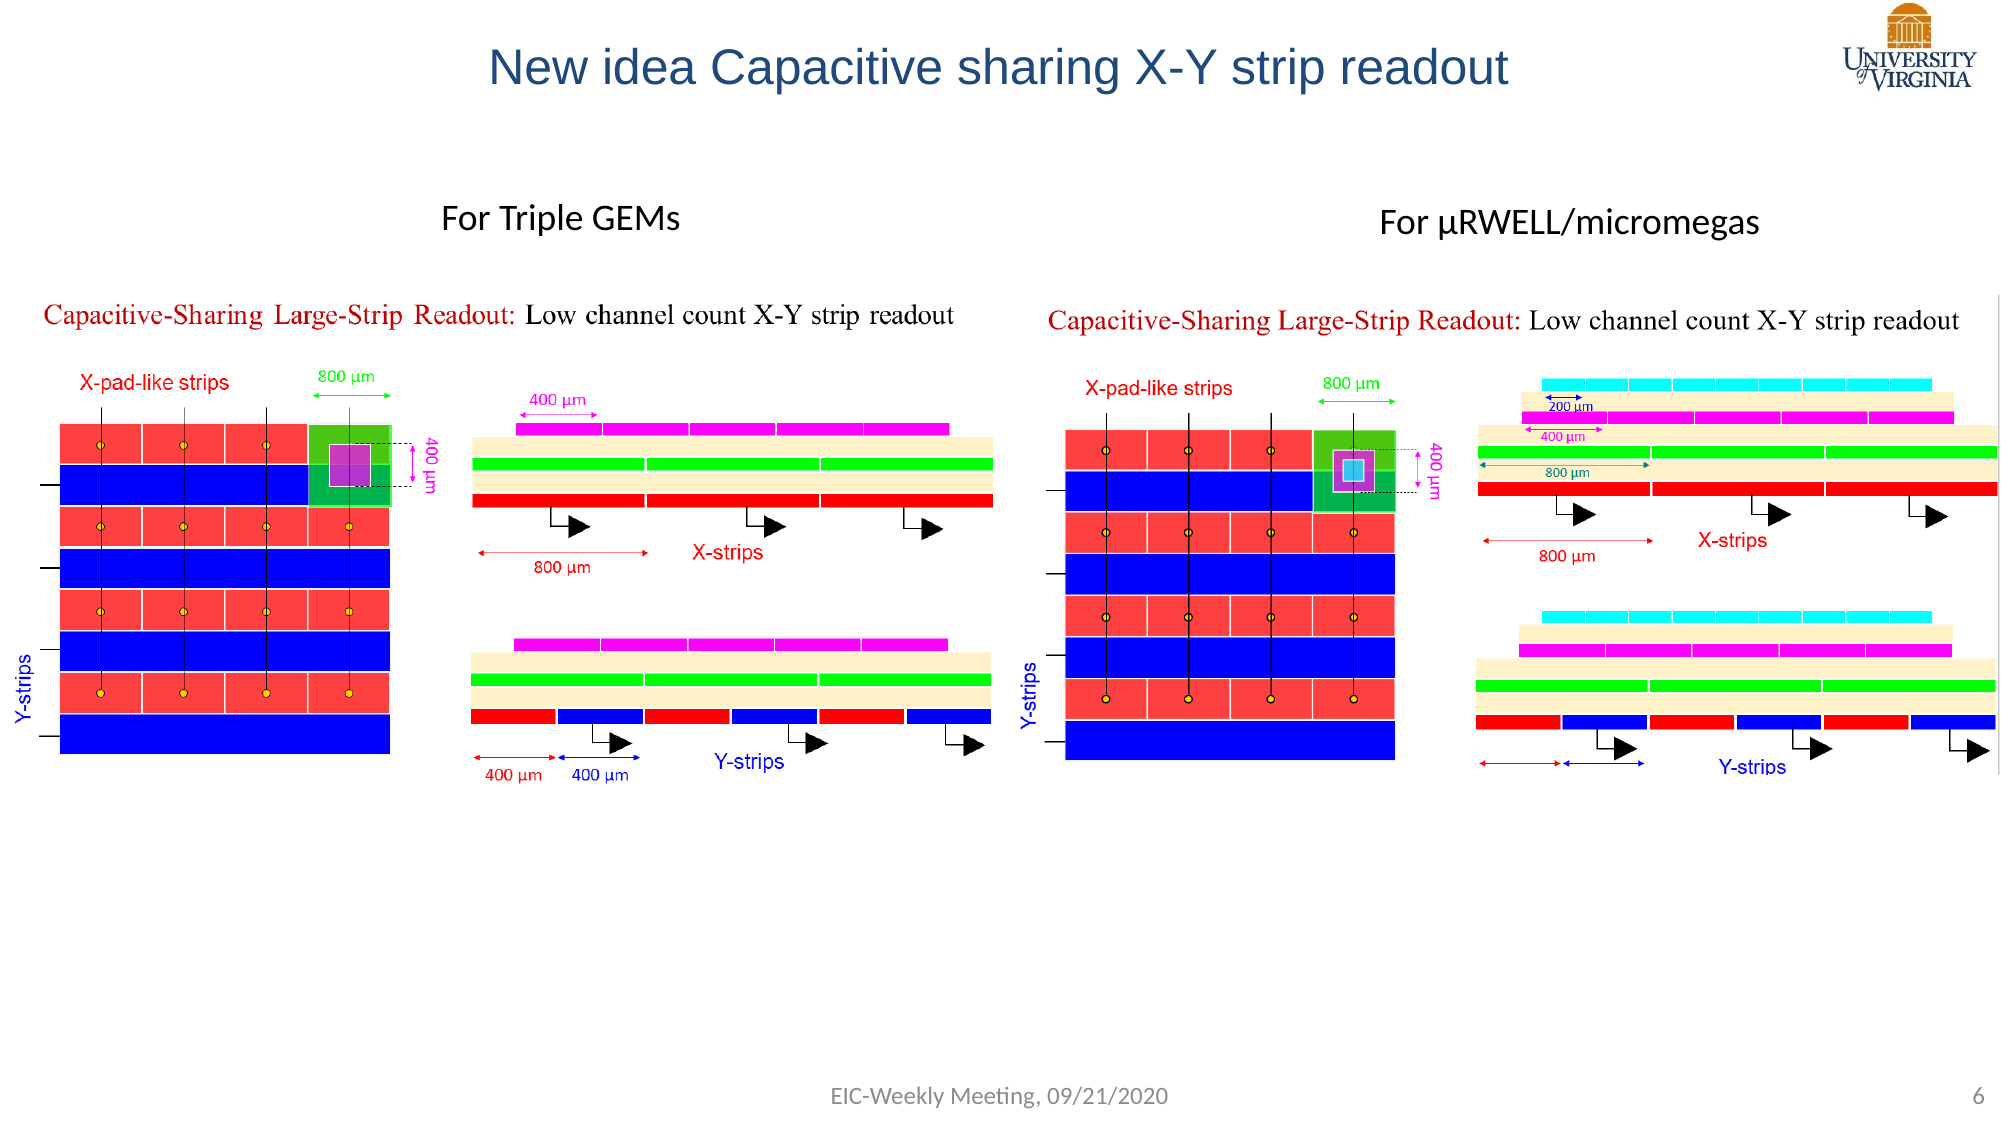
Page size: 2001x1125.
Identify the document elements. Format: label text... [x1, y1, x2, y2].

picture [2, 283, 994, 787]
picture [1009, 295, 2000, 775]
text_box For µRWELL/micromegas [1364, 189, 1776, 249]
text_box New idea Capacitive sharing X-Y strip readout [0, 0, 1998, 137]
slide_number 6 [1533, 1065, 2000, 1125]
footer EIC-Weekly Meeting, 09/21/2020 [683, 1065, 1317, 1125]
text_box For Triple GEMs [426, 185, 696, 246]
